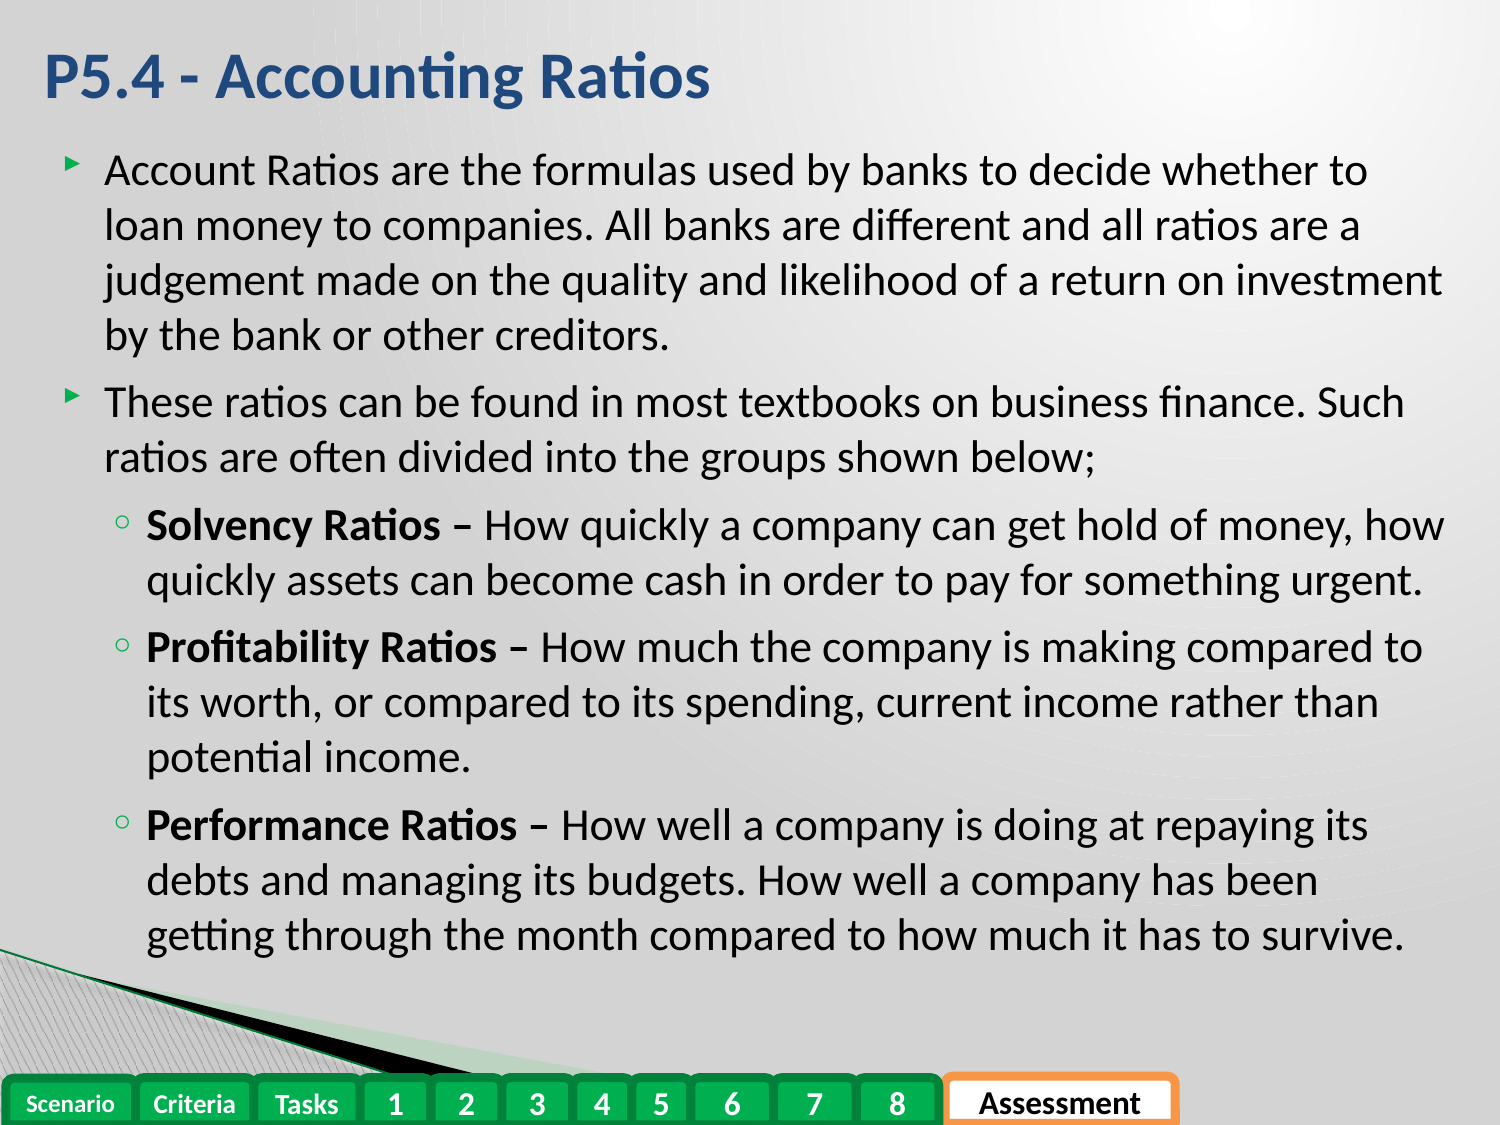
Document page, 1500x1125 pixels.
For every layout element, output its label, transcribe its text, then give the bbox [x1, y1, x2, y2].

list Account Ratios are the formulas used by banks to decide whether to loan money to companies. All banks are different and all ratios are a judgement made on the quality and likelihood of a return on investment by the bank or other creditors. These ratios can be found in most textbooks on business finance. Such ratios are often divided into the groups shown below; Solvency Ratios – How quickly a company can get hold of money, how quickly assets can become cash in order to pay for something urgent. Profitability Ratios – How much the company is making compared to its worth, or compared to its spending, current income rather than potential income. Performance Ratios – How well a company is doing at repaying its debts and managing its budgets. How well a company has been getting through the month compared to how much it has to survive. [29, 132, 1471, 1035]
text_box P5.4 - Accounting Ratios [29, 19, 1471, 126]
